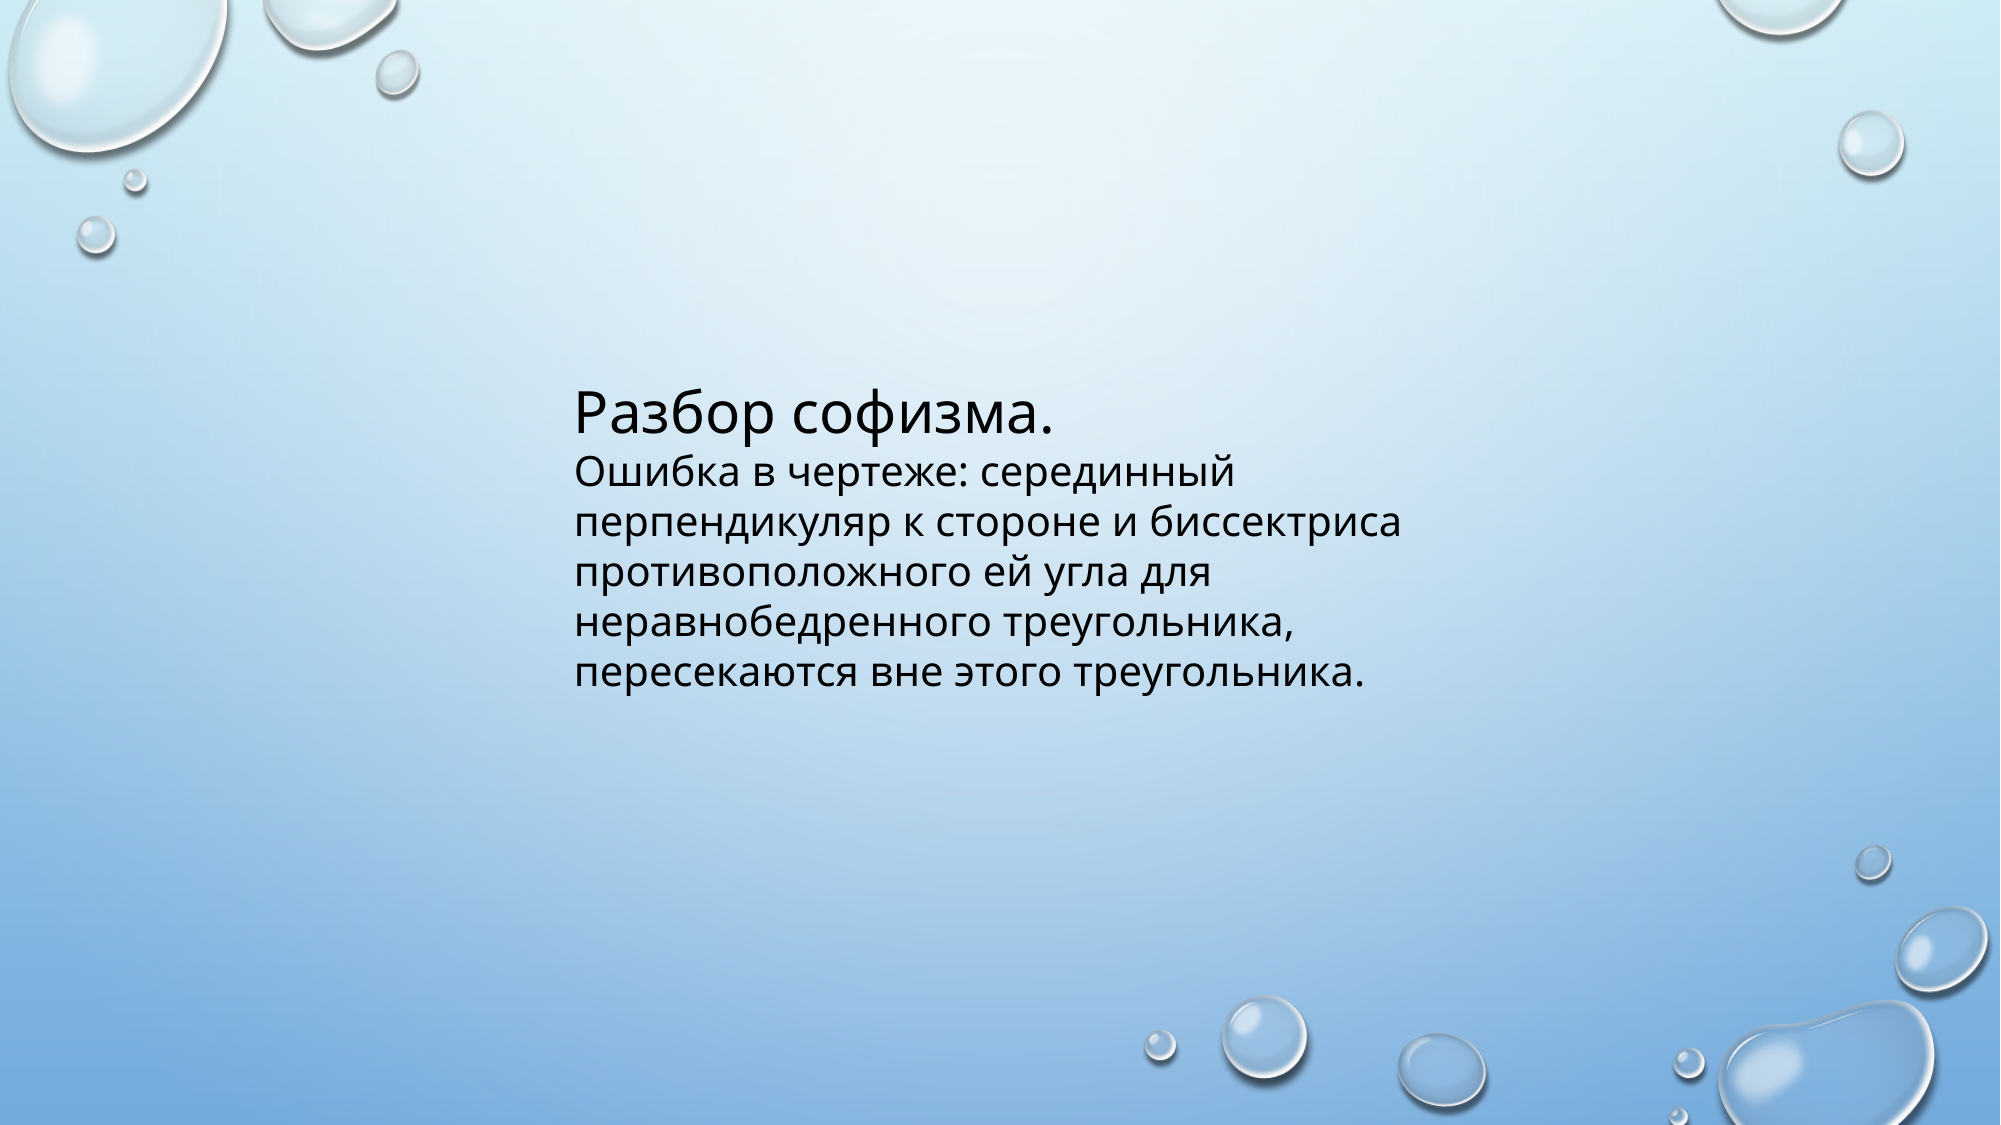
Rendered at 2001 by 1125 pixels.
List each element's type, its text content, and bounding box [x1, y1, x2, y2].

picture [0, 0, 2000, 1125]
text_box Разбор софизма. Ошибка в чертеже: серединный перпендикуляр к стороне и биссектриса противоположного ей угла для неравнобедренного треугольника, пересекаются вне этого треугольника. [559, 367, 1560, 703]
